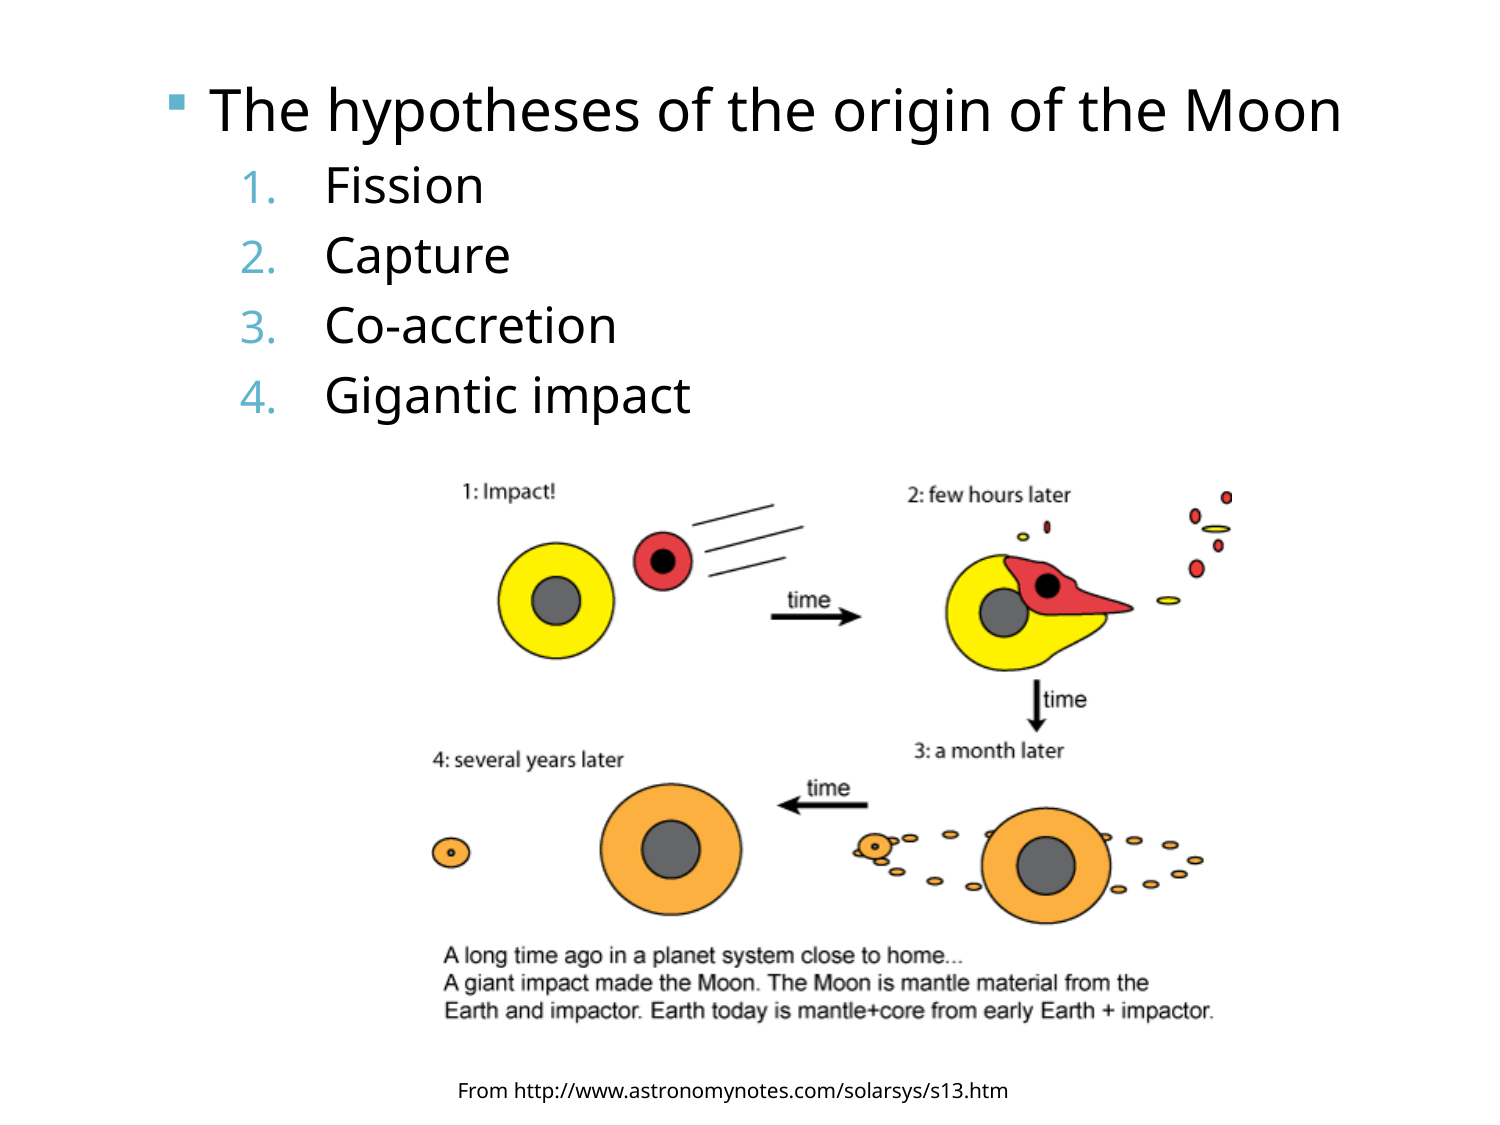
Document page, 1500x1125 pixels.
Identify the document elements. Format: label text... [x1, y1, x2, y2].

picture [431, 479, 1232, 1026]
text_box From http://www.astronomynotes.com/solarsys/s13.htm [442, 1070, 1193, 1111]
text_box The hypotheses of the origin of the Moon Fission Capture Co-accretion Gigantic impact [74, 66, 1425, 1071]
